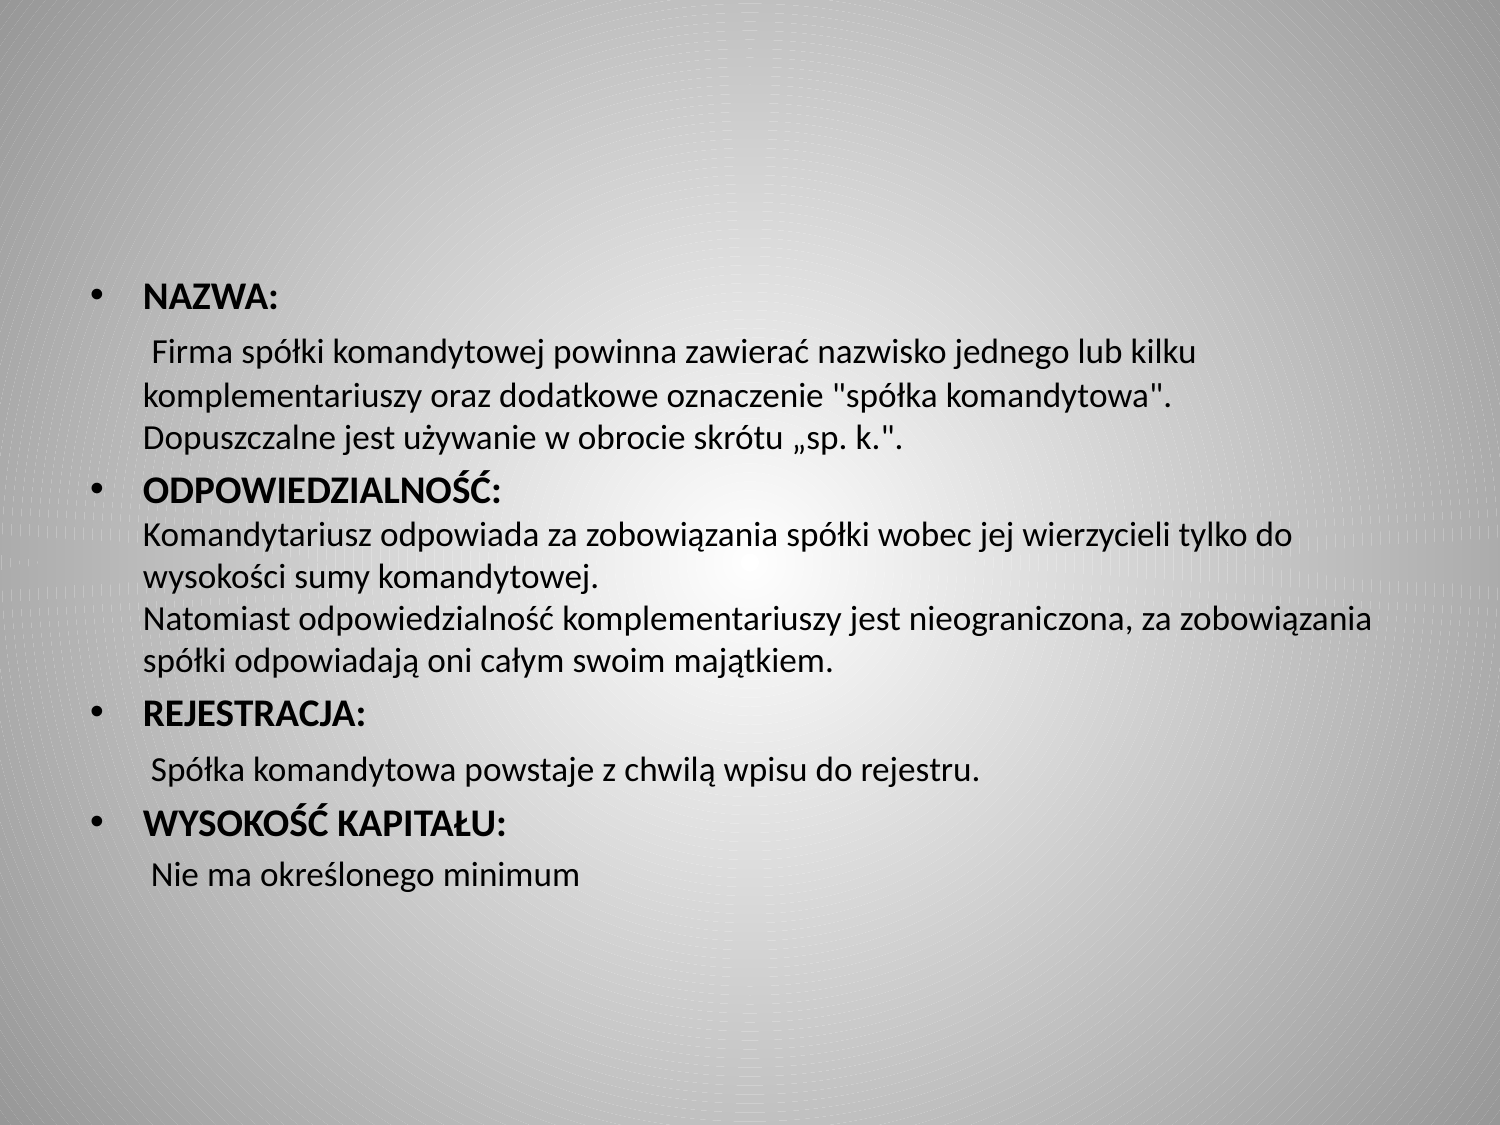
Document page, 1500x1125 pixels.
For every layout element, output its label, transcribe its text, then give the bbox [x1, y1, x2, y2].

list NAZWA: Firma spółki komandytowej powinna zawierać nazwisko jednego lub kilku komplementariuszy oraz dodatkowe oznaczenie "spółka komandytowa". Dopuszczalne jest używanie w obrocie skrótu „sp. k.". ODPOWIEDZIALNOŚĆ: Komandytariusz odpowiada za zobowiązania spółki wobec jej wierzycieli tylko do wysokości sumy komandytowej. Natomiast odpowiedzialność komplementariuszy jest nieograniczona, za zobowiązania spółki odpowiadają oni całym swoim majątkiem. REJESTRACJA: Spółka komandytowa powstaje z chwilą wpisu do rejestru. WYSOKOŚĆ KAPITAŁU: Nie ma określonego minimum [75, 262, 1425, 1005]
